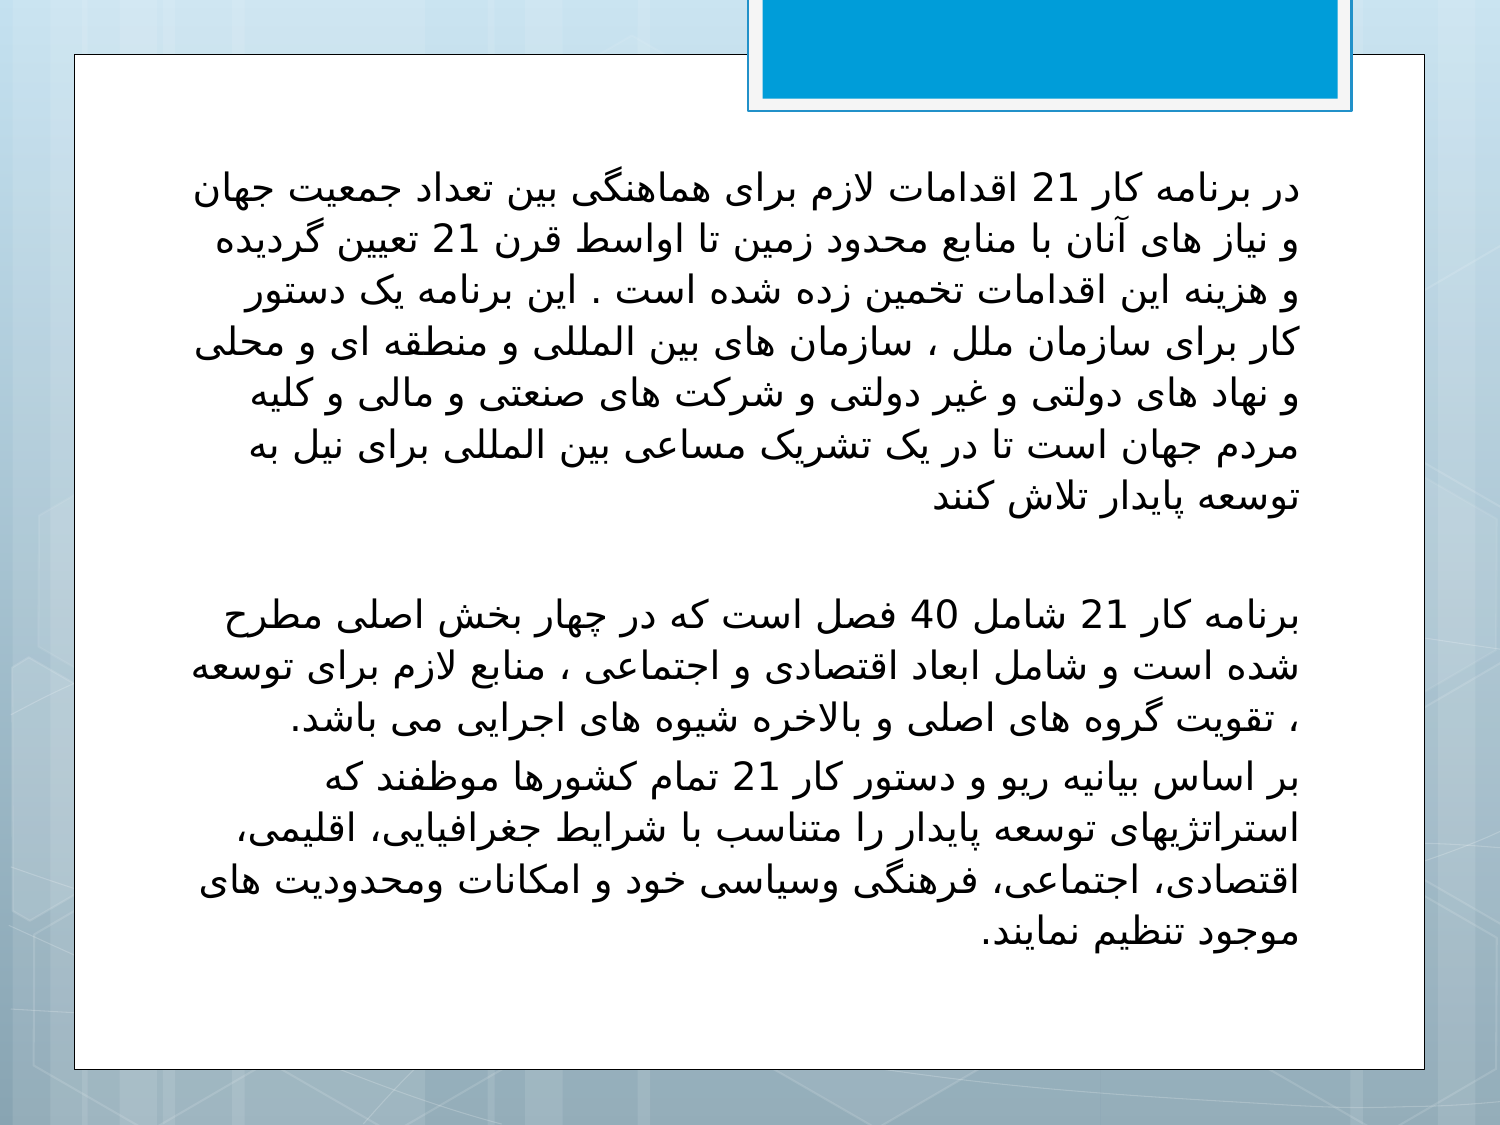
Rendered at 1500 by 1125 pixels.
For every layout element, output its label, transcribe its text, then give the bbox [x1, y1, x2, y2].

list در برنامه کار 21 اقدامات لازم برای هماهنگی بین تعداد جمعیت جهان و نیاز های آنان با منابع محدود زمین تا اواسط قرن 21 تعیین گردیده و هزینه این اقدامات تخمین زده شده است . این برنامه یک دستور کار برای سازمان ملل ، سازمان های بین المللی و منطقه ای و محلی و نهاد های دولتی و غیر دولتی و شرکت های صنعتی و مالی و کلیه مردم جهان است تا در یک تشریک مساعی بین المللی برای نیل به توسعه پایدار تلاش کنند برنامه کار 21 شامل 40 فصل است که در چهار بخش اصلی مطرح شده است و شامل ابعاد اقتصادی و اجتماعی ، منابع لازم برای توسعه ، تقویت گروه های اصلی و بالاخره شیوه های اجرایی می باشد. بر اساس بیانیه ریو و دستور کار 21 تمام کشورها موظفند که استراتژیهای توسعه پایدار را متناسب با شرایط جغرافیایی، اقلیمی، اقتصادی، اجتماعی، فرهنگی وسیاسی خود و امکانات ومحدودیت های موجود تنظیم نمایند. [171, 149, 1325, 975]
